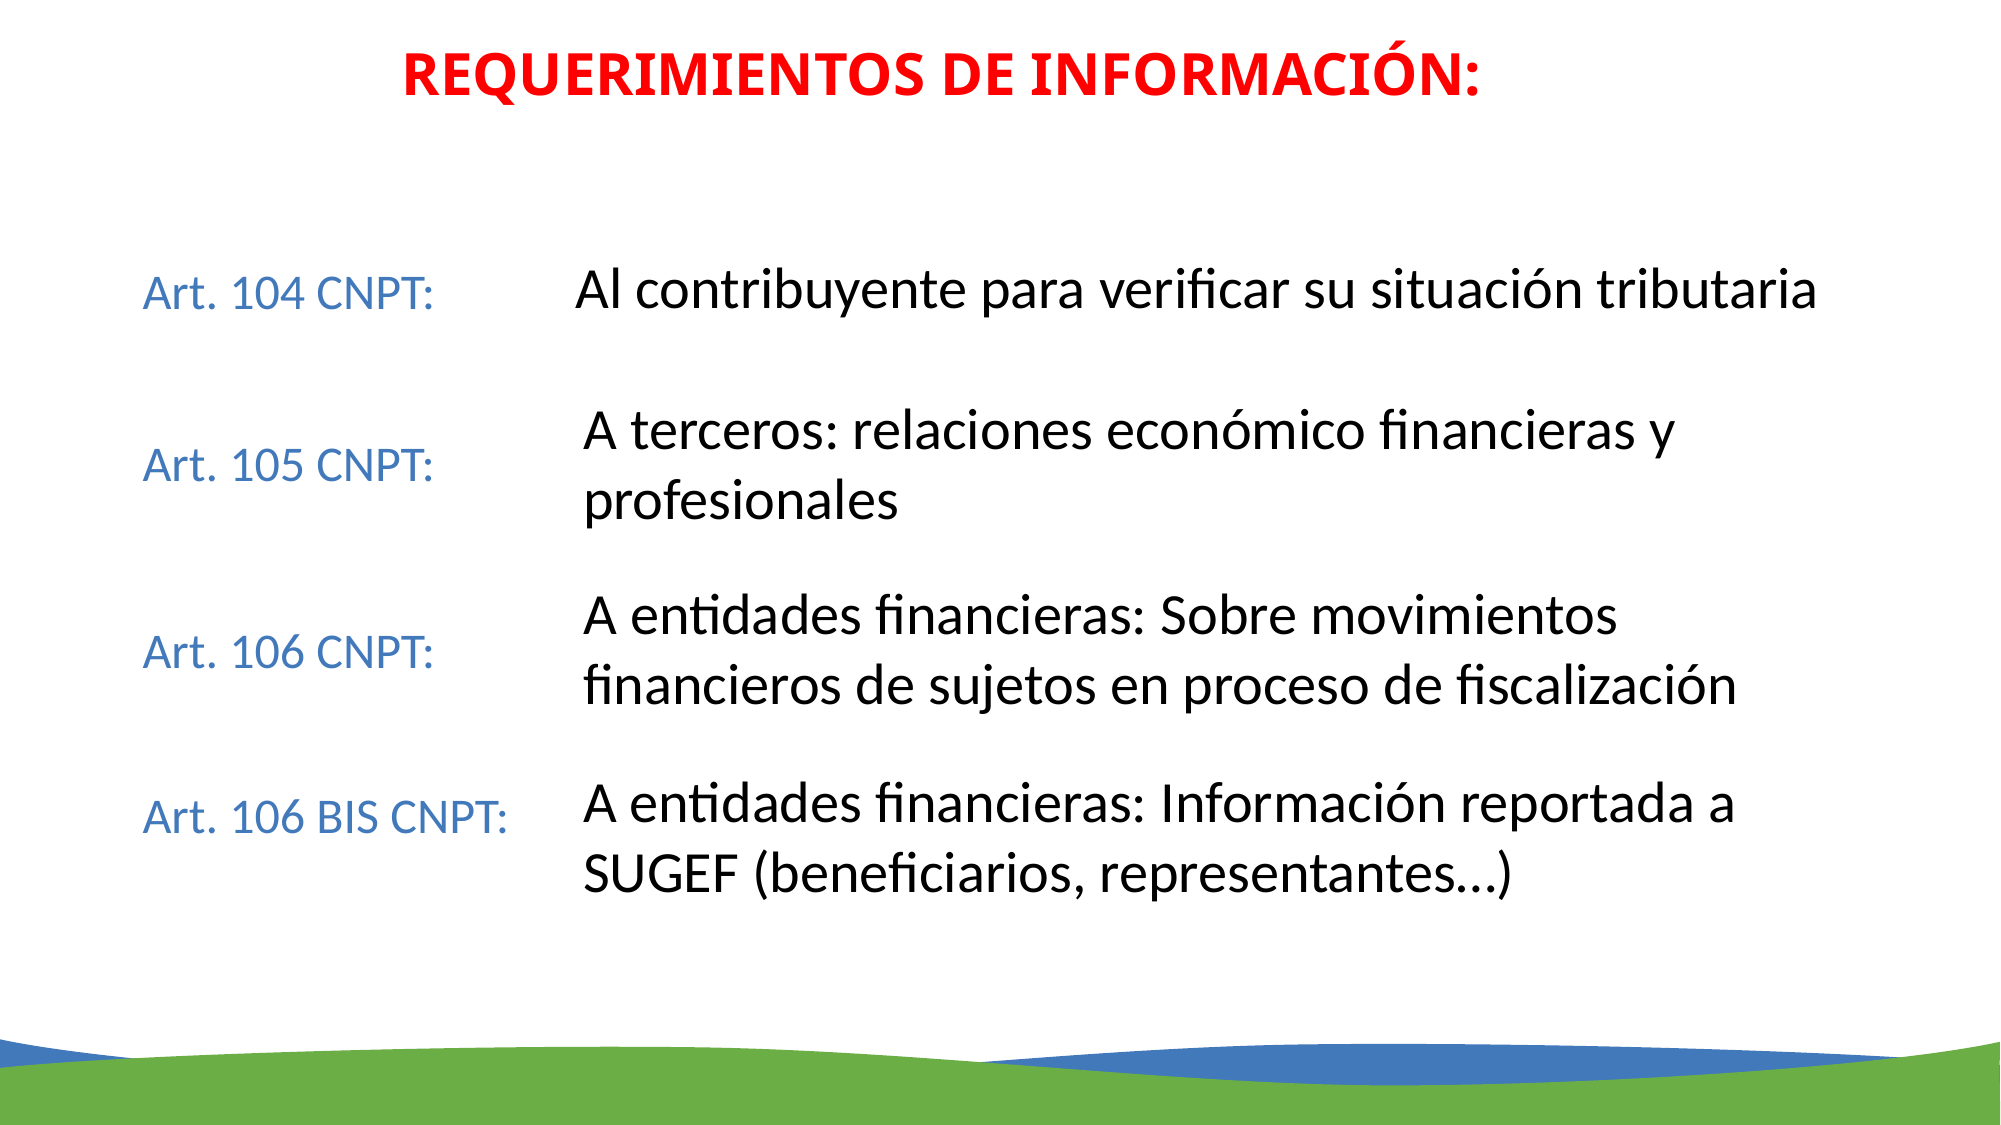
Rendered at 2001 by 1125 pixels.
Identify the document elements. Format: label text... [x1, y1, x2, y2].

text_box Art. 104 CNPT: [127, 251, 488, 327]
text_box Al contribuyente para verificar su situación tributaria [560, 243, 1848, 328]
text_box A entidades financieras: Información reportada a SUGEF (beneficiarios, representantes…) [568, 757, 1852, 912]
text_box Art. 106 BIS CNPT: [127, 775, 561, 851]
text_box A entidades financieras: Sobre movimientos financieros de sujetos en proceso de fiscalización [568, 569, 1854, 724]
text_box Art. 105 CNPT: [127, 424, 492, 500]
text_box A terceros: relaciones económico financieras y profesionales [568, 384, 1854, 539]
text_box Art. 106 CNPT: [127, 611, 488, 686]
title REQUERIMIENTOS DE INFORMACIÓN: [386, 5, 1684, 171]
